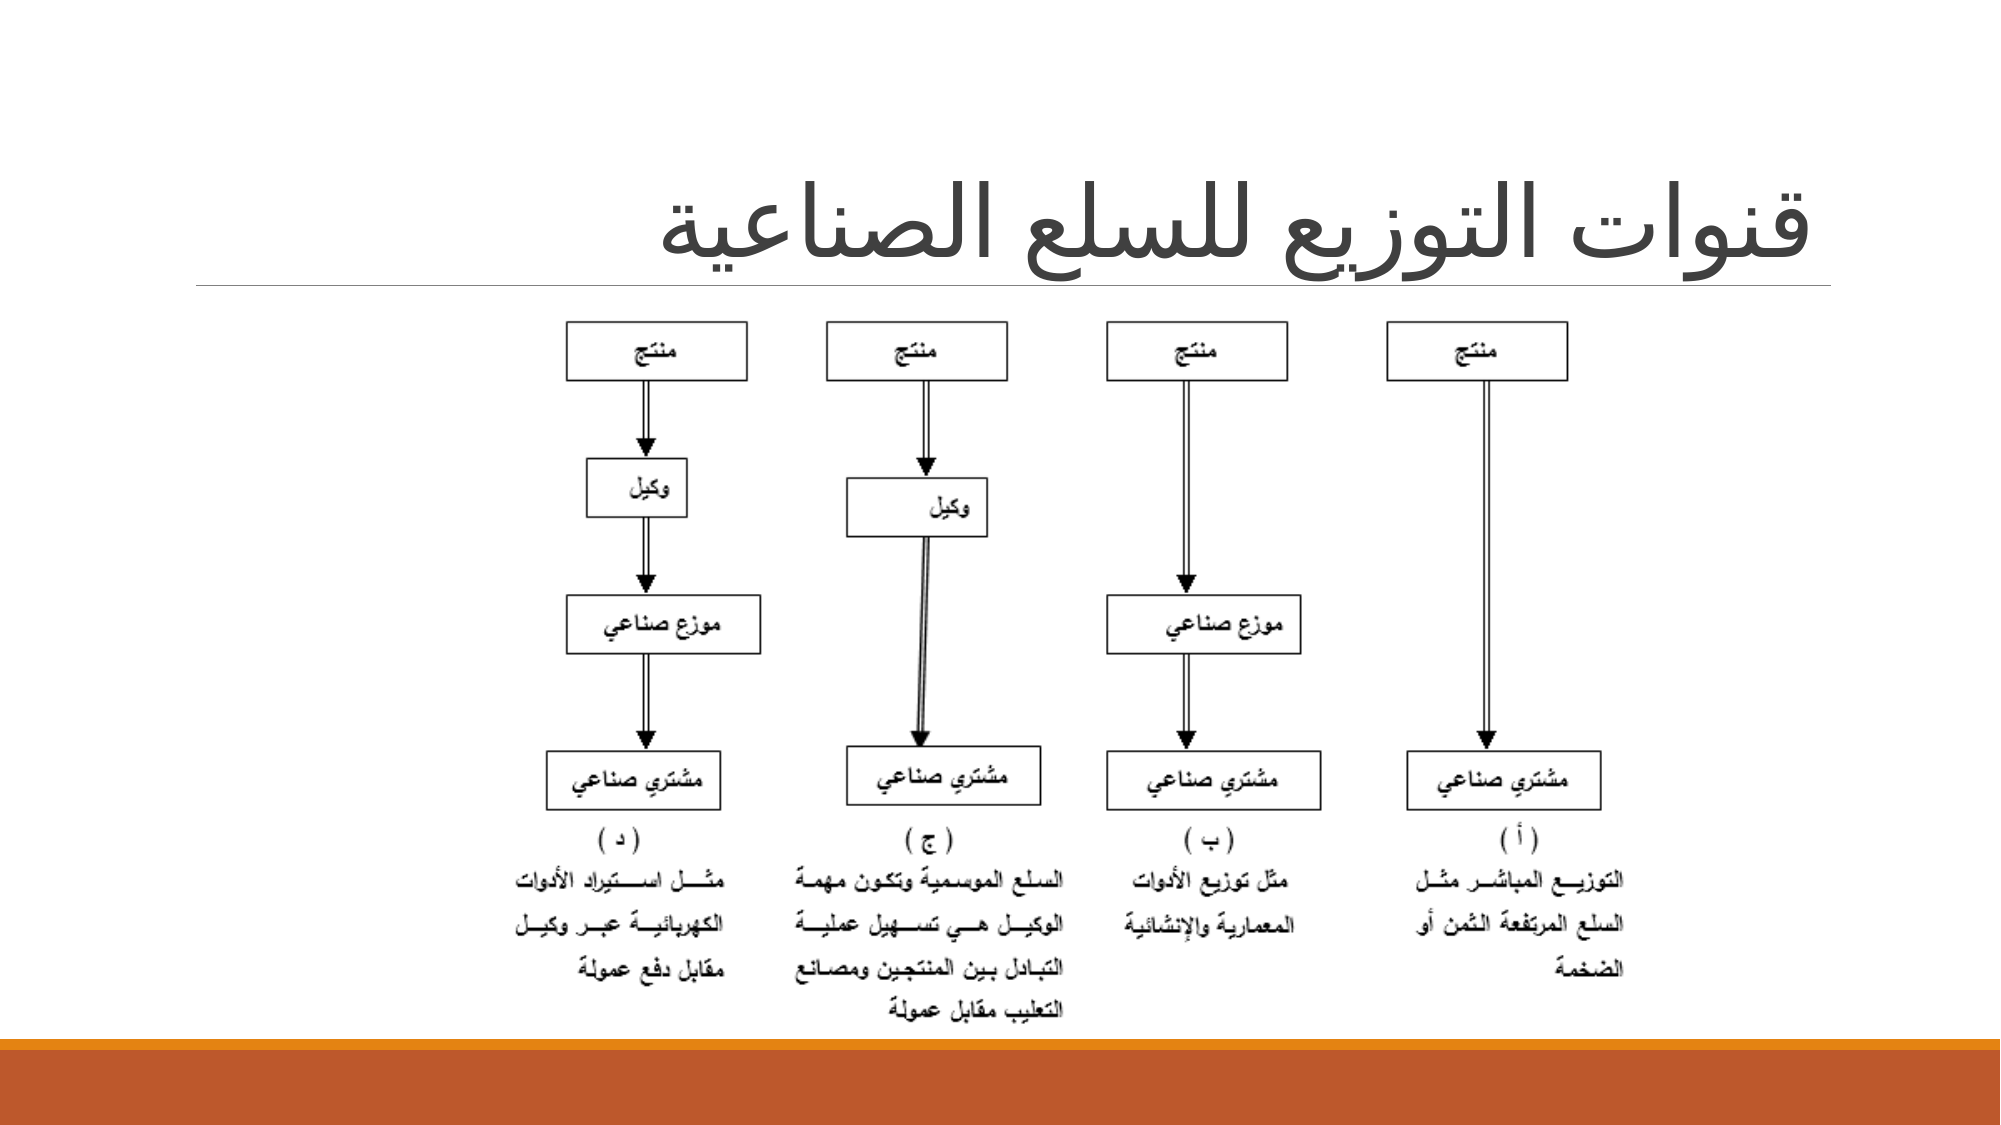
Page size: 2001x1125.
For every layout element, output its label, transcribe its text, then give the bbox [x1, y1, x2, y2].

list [502, 302, 1643, 1032]
title قنوات التوزيع للسلع الصناعية [180, 47, 1830, 285]
